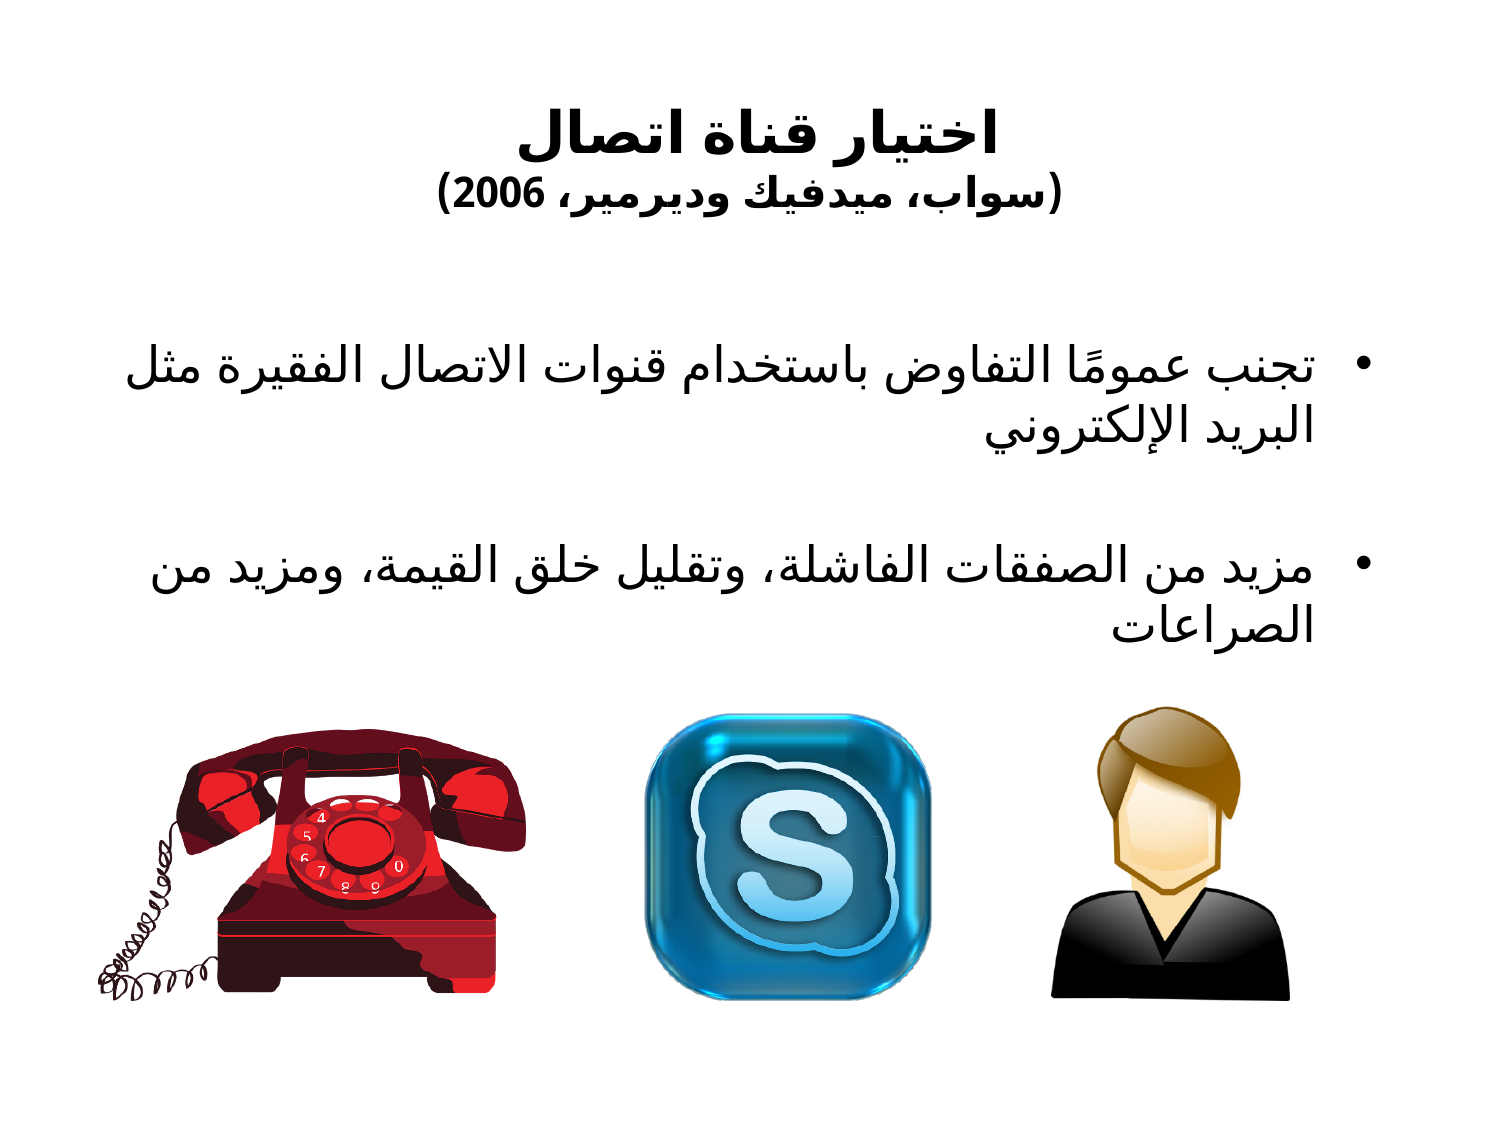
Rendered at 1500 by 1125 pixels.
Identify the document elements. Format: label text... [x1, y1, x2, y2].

picture [1051, 705, 1290, 1002]
title اختيار قناة اتصال (سواب، ميدفيك وديرمير، 2006) [75, 87, 1425, 275]
picture [644, 713, 933, 1002]
list تجنب عمومًا التفاوض باستخدام قنوات الاتصال الفقيرة مثل البريد الإلكتروني مزيد من الصفقات الفاشلة، وتقليل خلق القيمة، ومزيد من الصراعات [75, 324, 1388, 1068]
picture [98, 728, 526, 1002]
